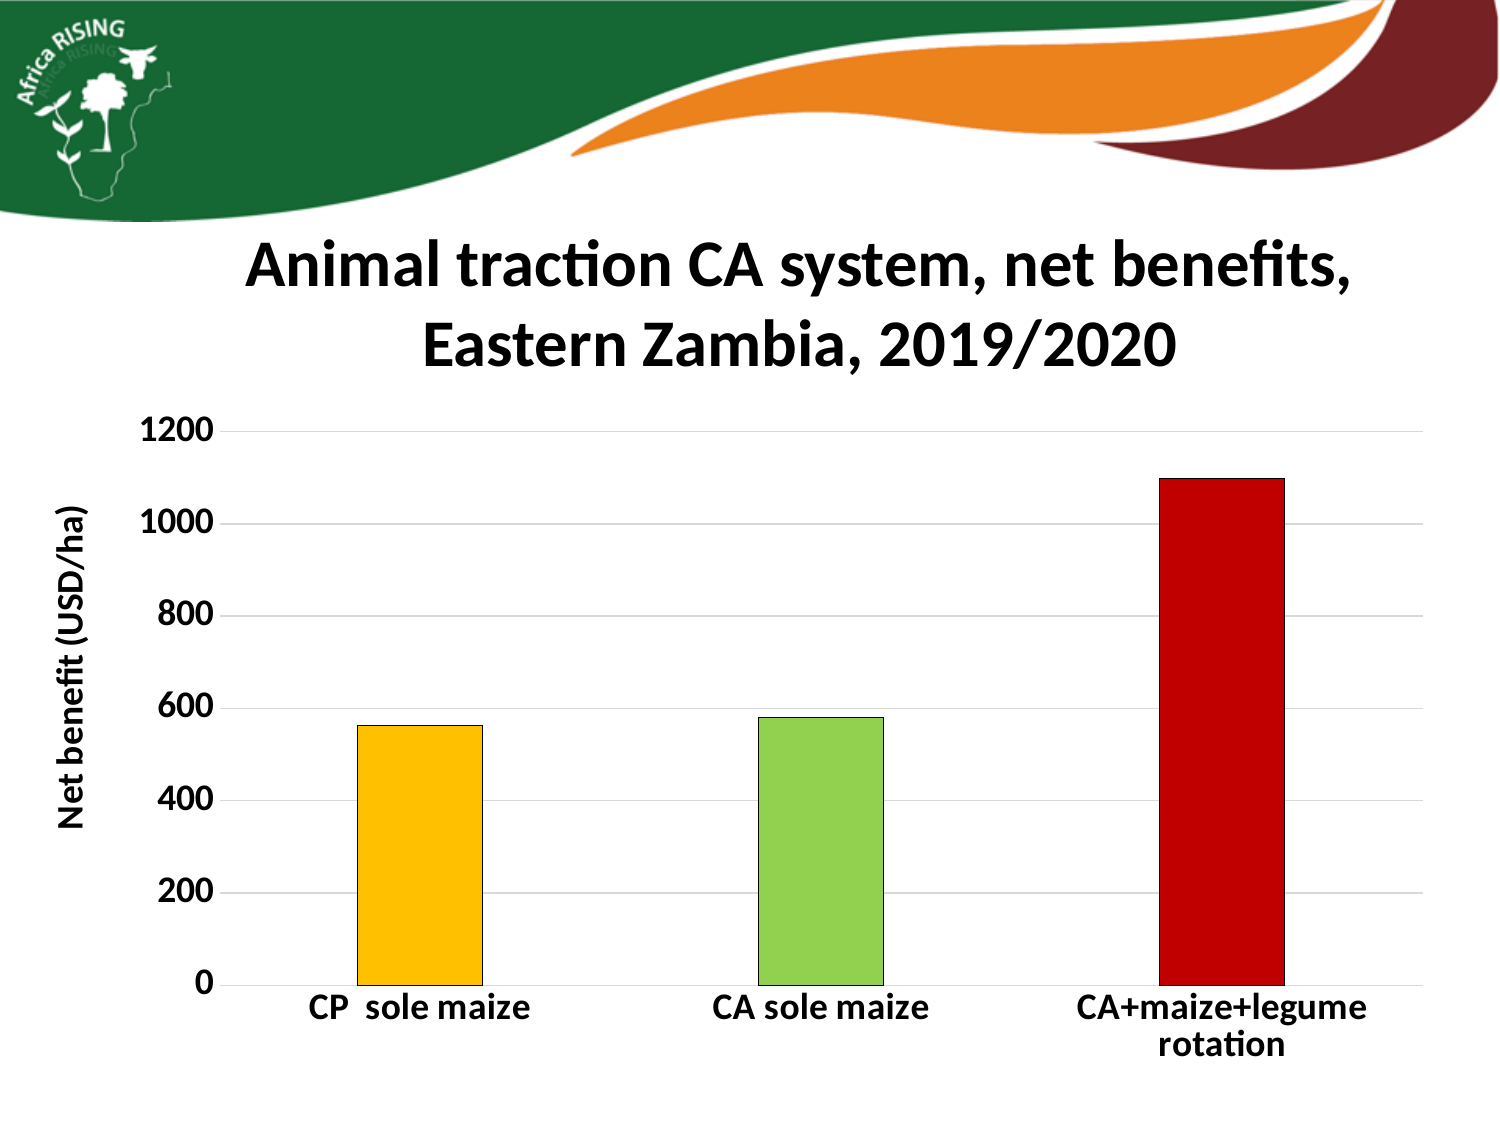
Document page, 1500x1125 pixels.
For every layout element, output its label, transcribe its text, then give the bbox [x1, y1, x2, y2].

picture [0, 0, 1499, 222]
text_box Animal traction CA system, net benefits, Eastern Zambia, 2019/2020 [174, 212, 1425, 401]
chart [24, 402, 1463, 1125]
